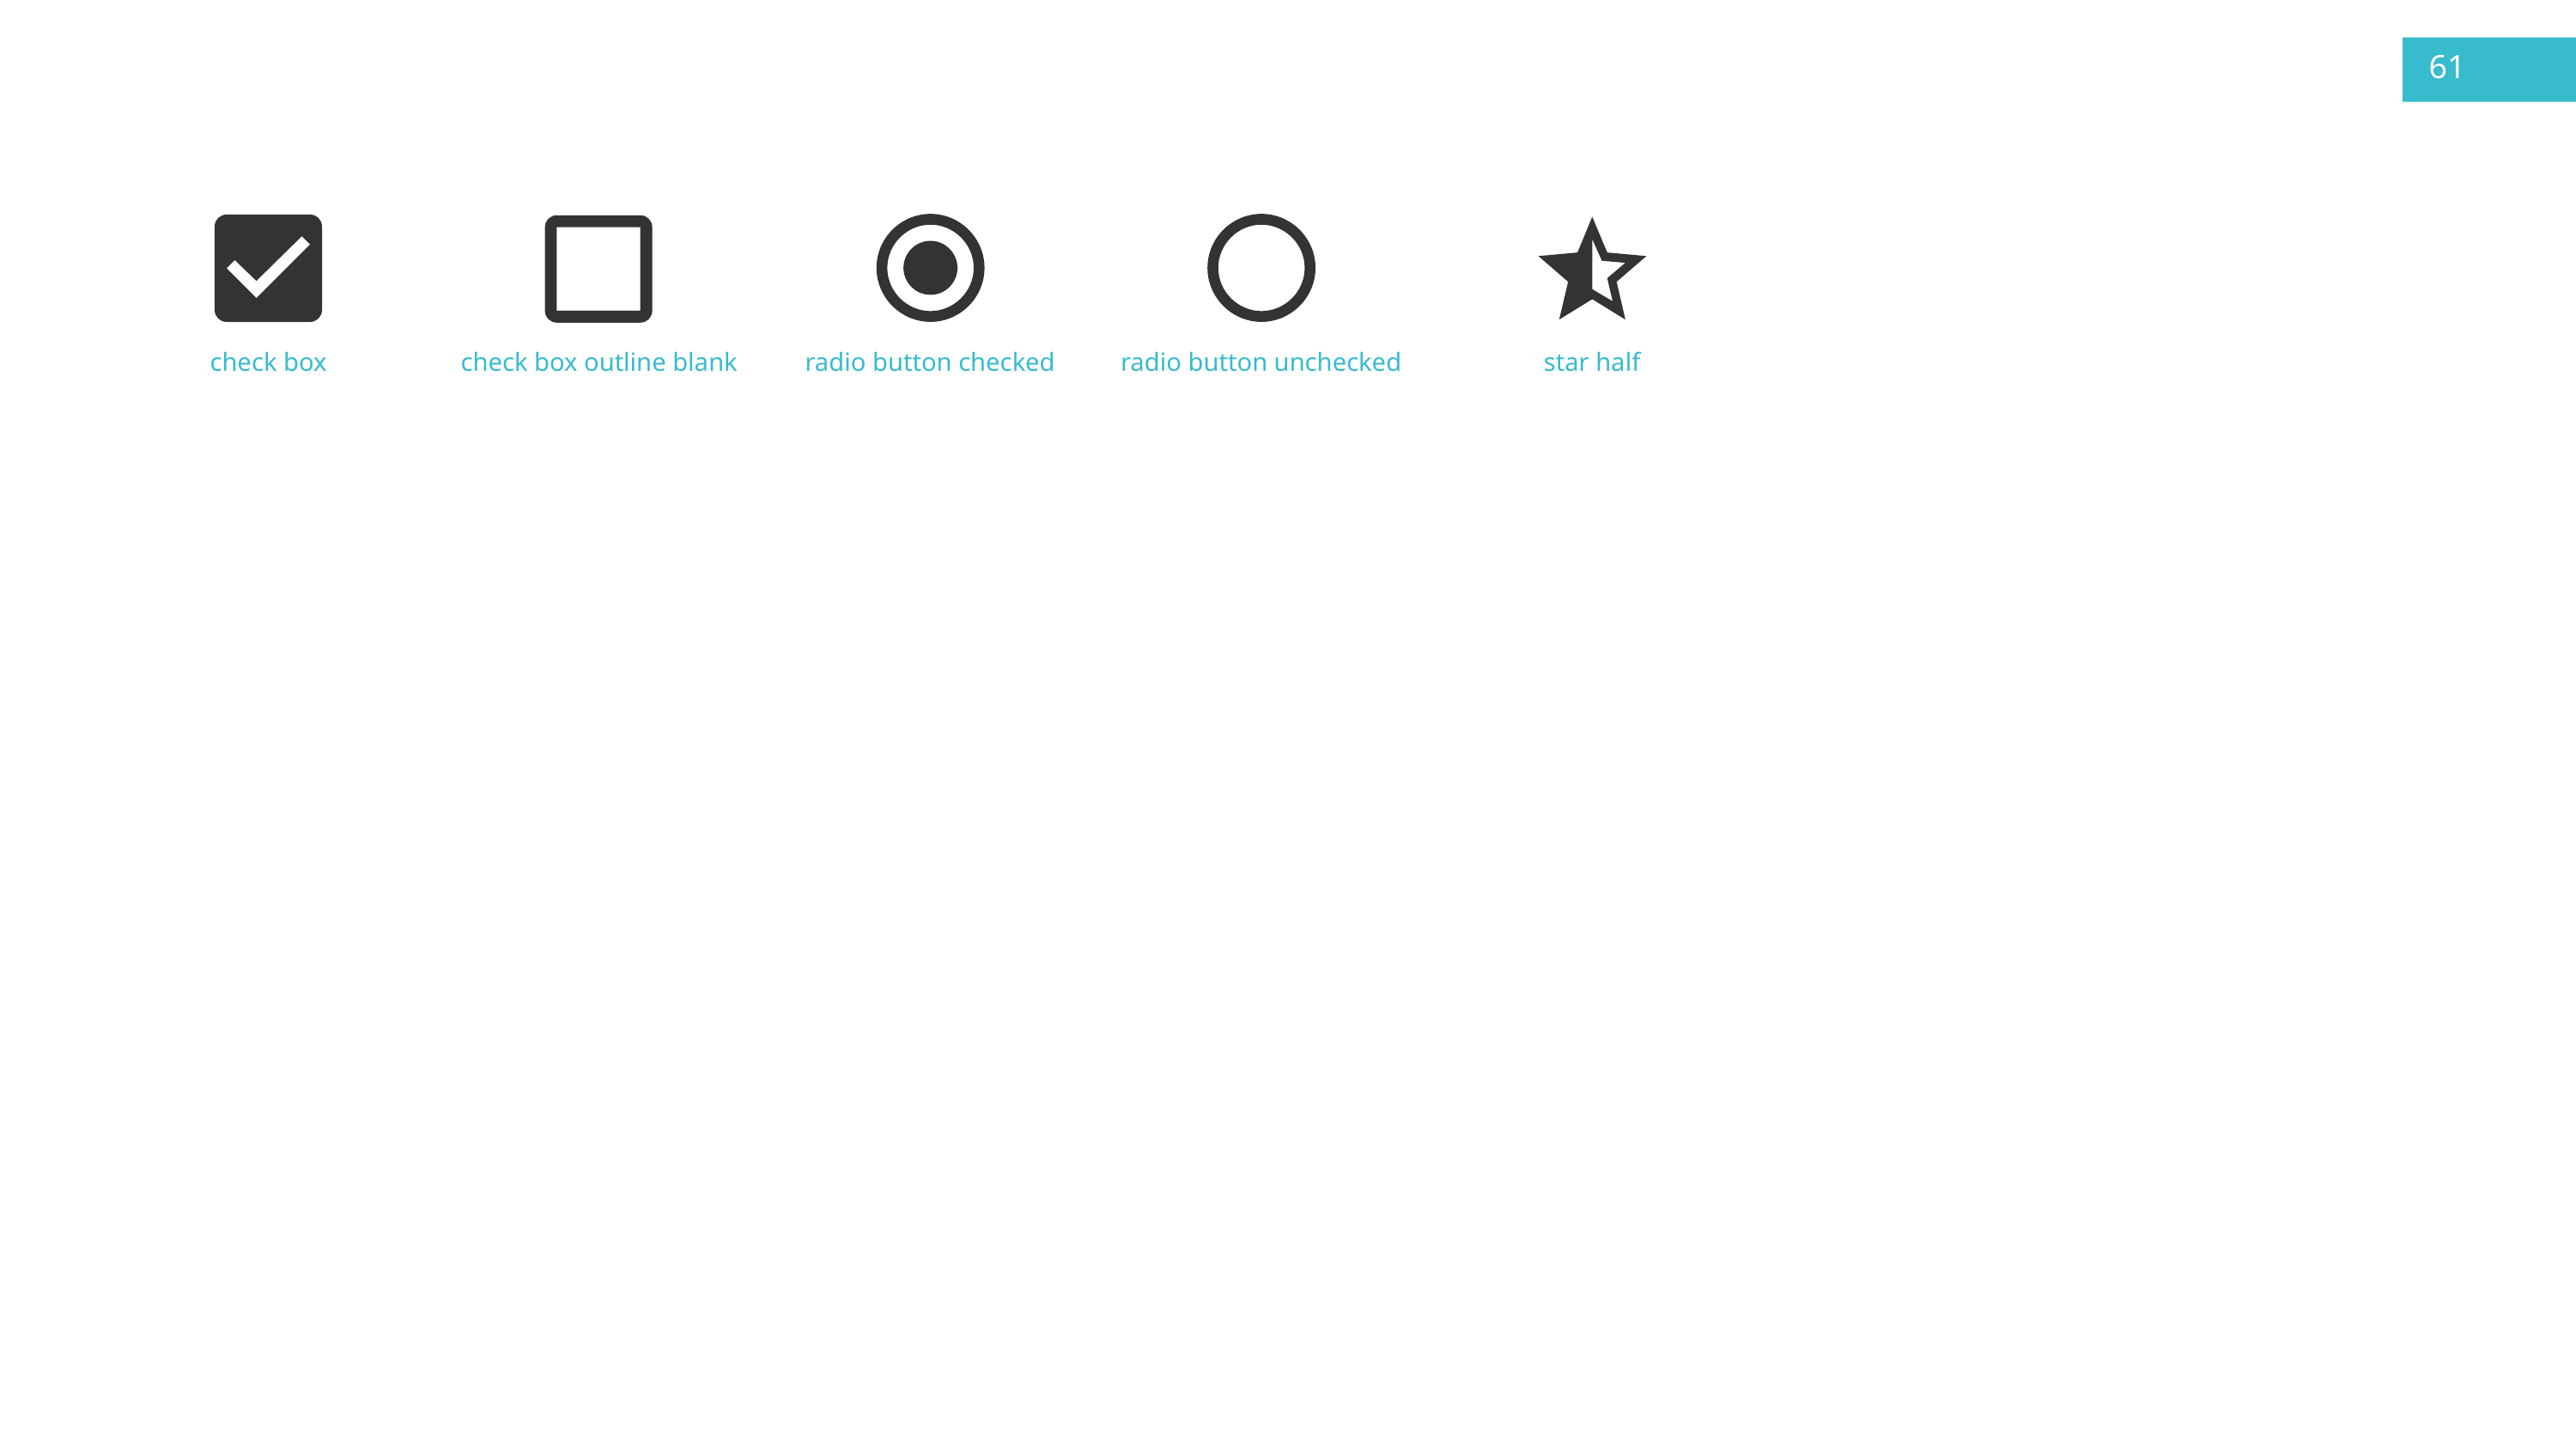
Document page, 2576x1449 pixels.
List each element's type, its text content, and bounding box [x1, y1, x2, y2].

text_box [876, 214, 985, 322]
slide_number 61 [2415, 35, 2502, 100]
text_box [544, 215, 653, 323]
text_box [1207, 214, 1316, 322]
text_box [214, 214, 323, 323]
text_box radio button checked [750, 339, 1082, 383]
text_box radio button unchecked [1082, 339, 1413, 383]
text_box check box outline blank [420, 339, 750, 383]
text_box star half [1413, 339, 1771, 383]
text_box [1538, 216, 1647, 320]
text_box check box [89, 339, 420, 383]
